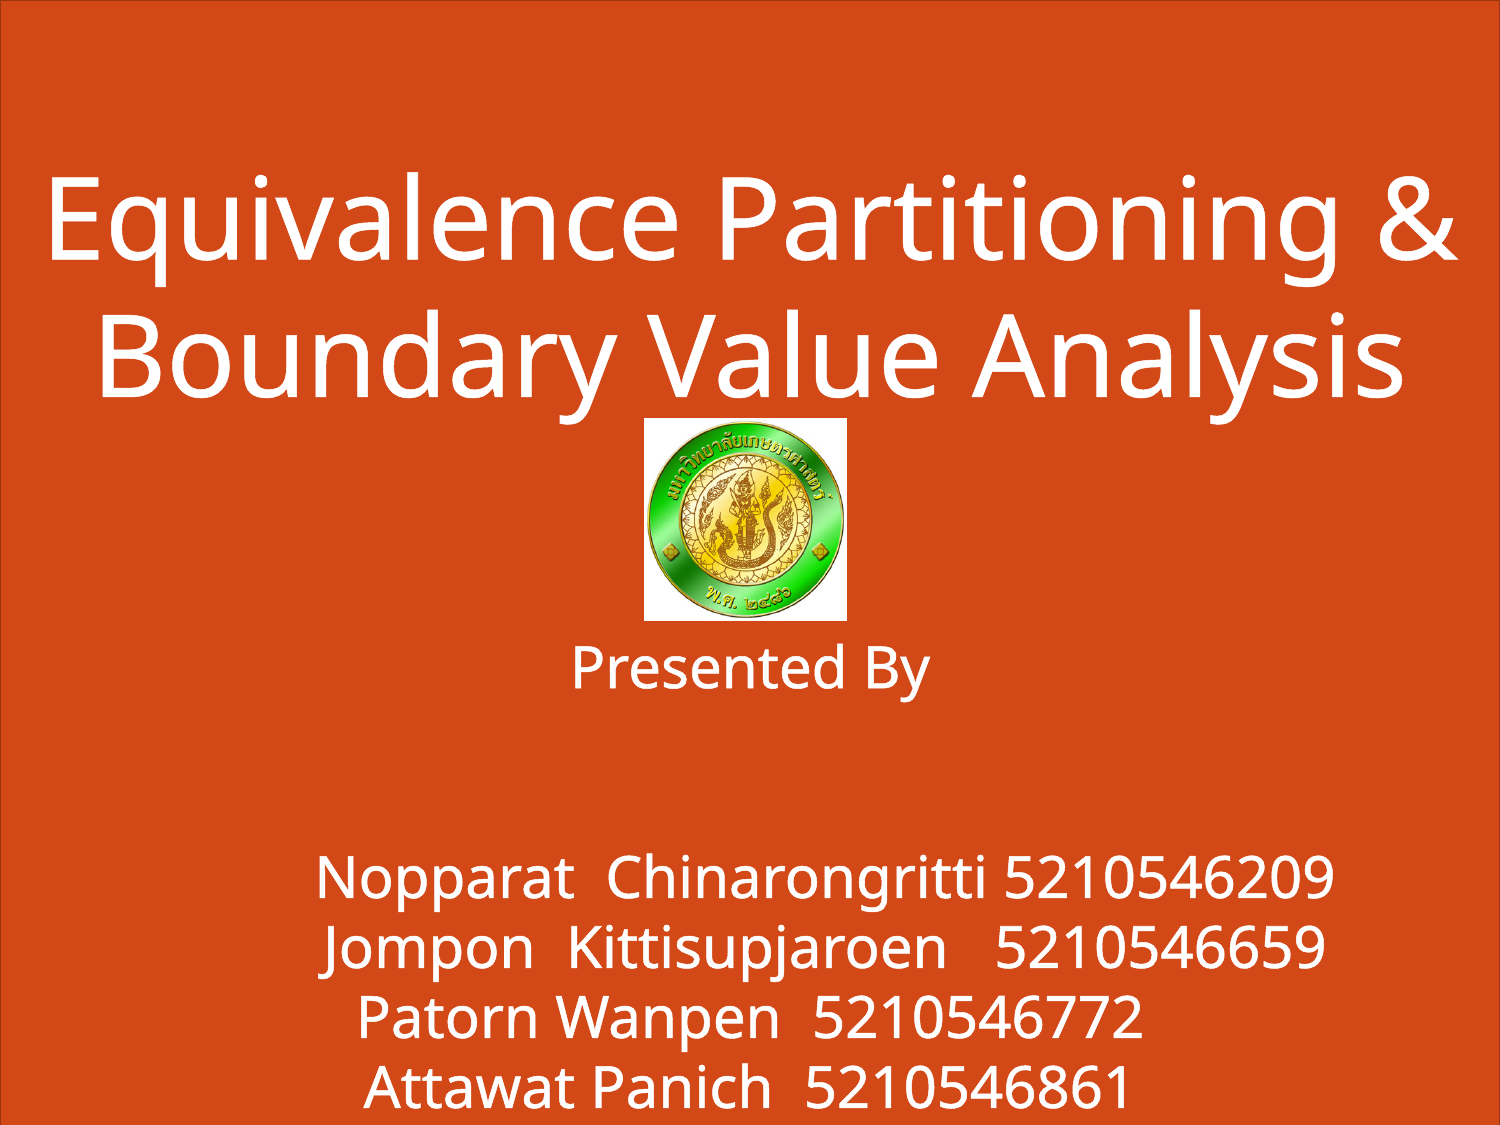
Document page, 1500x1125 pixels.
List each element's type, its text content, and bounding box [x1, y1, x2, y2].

text_box Equivalence Partitioning & Boundary Value Analysis Presented By Nopparat Chinarongritti 5210546209 Jompon Kittisupjaroen 5210546659 Patorn Wanpen 5210546772 Attawat Panich 5210546861 [0, 0, 1500, 1125]
picture [644, 418, 847, 622]
